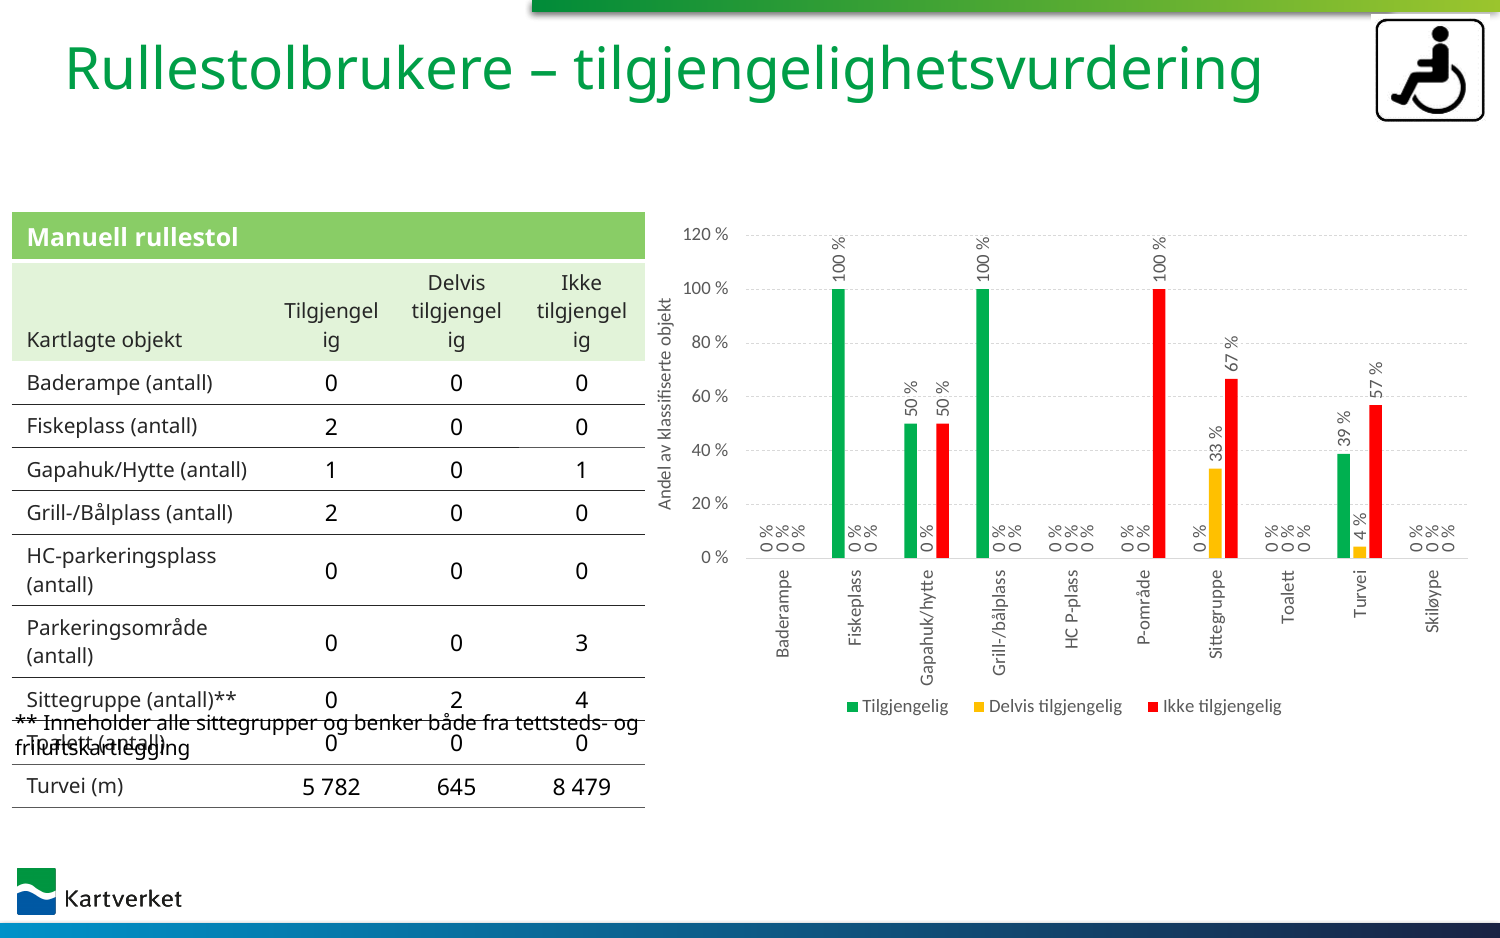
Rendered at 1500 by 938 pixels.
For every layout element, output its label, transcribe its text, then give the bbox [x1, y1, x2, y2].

table_cell 645 [394, 768, 519, 807]
table_cell Parkeringsområde (antall) [12, 606, 269, 677]
text_box ** Inneholder alle sittegrupper og benker både fra tettsteds- og friluftskartlegging [0, 702, 745, 768]
table_cell 0 [519, 535, 638, 605]
table_cell 4 [519, 678, 638, 702]
text_box Rullestolbrukere – tilgjengelighetsvurdering [49, 12, 1372, 109]
table_cell Sittegruppe (antall)** [12, 678, 269, 702]
table_cell 0 [394, 361, 519, 404]
picture [1371, 13, 1491, 127]
table_cell 8 479 [519, 768, 645, 807]
table_cell 0 [269, 678, 394, 702]
table_cell 1 [269, 448, 394, 490]
table_cell 1 [519, 448, 638, 490]
table_cell 0 [519, 405, 638, 447]
table_cell Ikke tilgjengelig [519, 263, 638, 361]
table_cell Gapahuk/Hytte (antall) [12, 448, 269, 490]
table_cell 2 [269, 491, 394, 534]
table_cell 0 [394, 405, 519, 447]
table_cell 0 [269, 535, 394, 605]
table_cell 0 [394, 491, 519, 534]
table_cell Tilgjengelig [269, 263, 394, 361]
table_cell Fiskeplass (antall) [12, 405, 269, 447]
table_cell 0 [269, 606, 394, 677]
table_cell 2 [394, 678, 519, 702]
table_cell 0 [394, 535, 519, 605]
table_cell 2 [269, 405, 394, 447]
table_cell 3 [519, 606, 638, 677]
table_cell 0 [269, 361, 394, 404]
table_cell Grill-/Bålplass (antall) [12, 491, 269, 534]
table_cell Turvei (m) [12, 768, 269, 807]
table_cell 0 [519, 361, 638, 404]
picture [643, 218, 1480, 728]
table_cell HC-parkeringsplass (antall) [12, 535, 269, 605]
table_cell 0 [394, 606, 519, 677]
table_header Manuell rullestol [12, 212, 645, 259]
table_cell Delvis tilgjengelig [394, 263, 519, 361]
table_cell Baderampe (antall) [12, 361, 269, 404]
table_cell 0 [519, 491, 638, 534]
table_cell 5 782 [269, 768, 394, 807]
table_cell Kartlagte objekt [12, 263, 269, 361]
table_cell 0 [394, 448, 519, 490]
